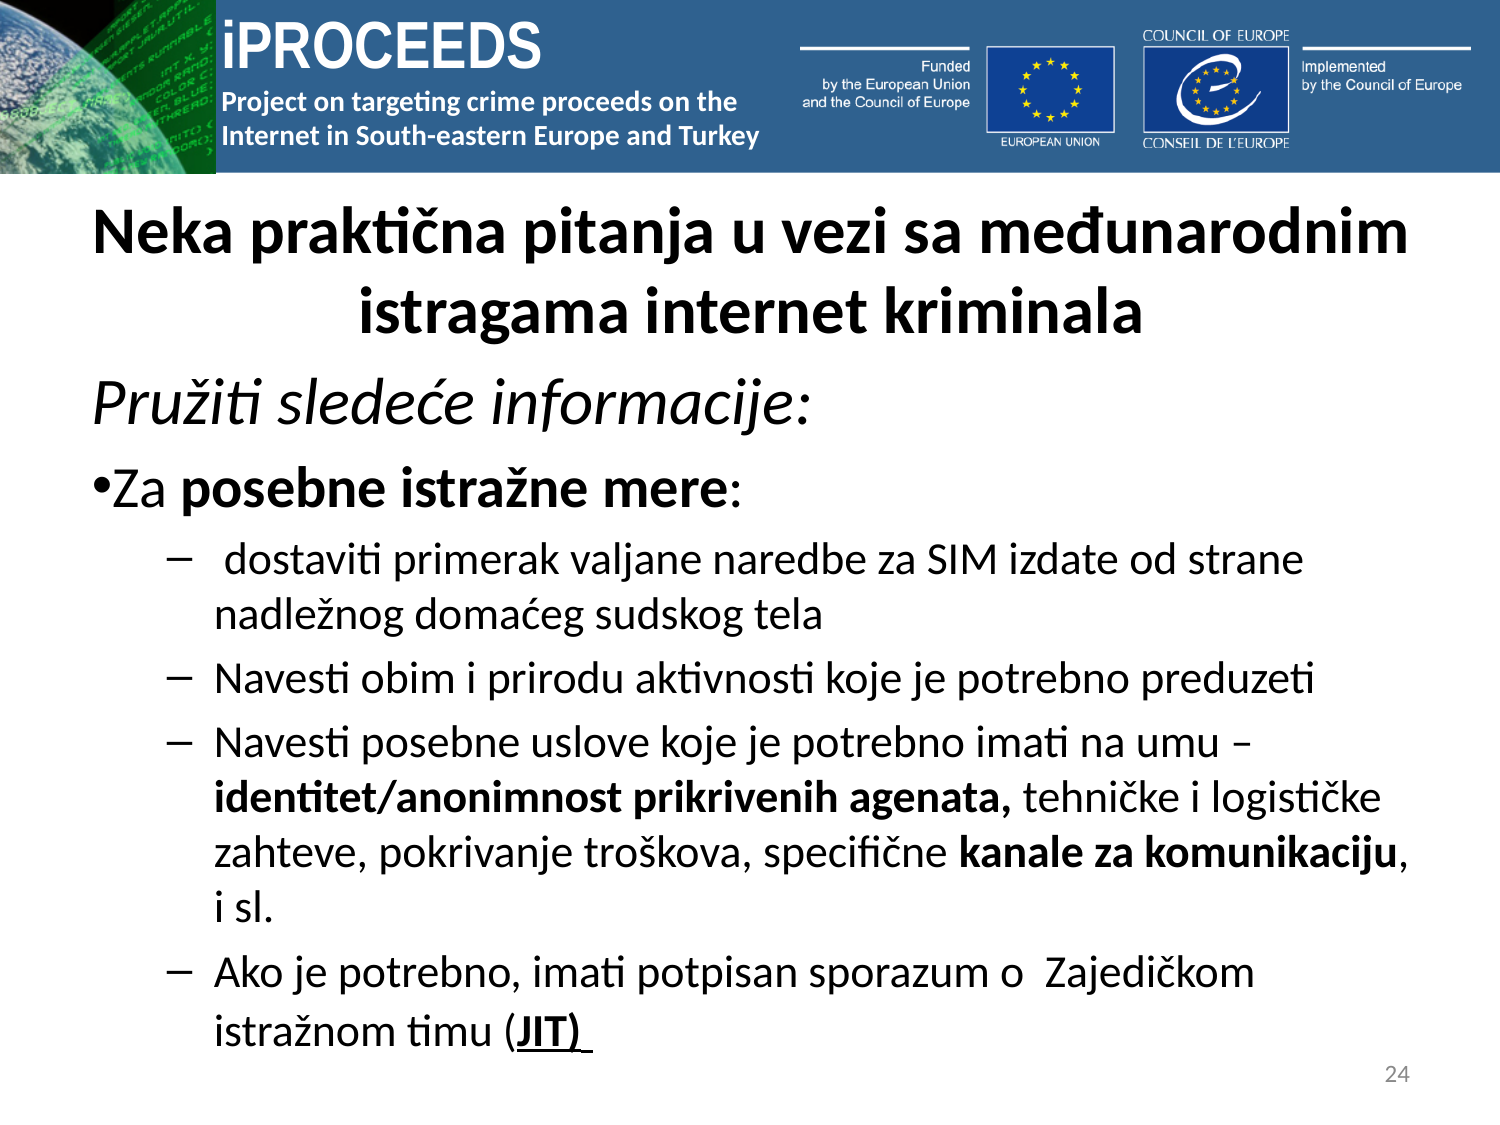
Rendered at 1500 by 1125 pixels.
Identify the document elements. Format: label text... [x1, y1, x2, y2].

slide_number 24 [1074, 1042, 1425, 1103]
picture [0, 0, 216, 174]
list Pružiti sledeće informacije: Za posebne istražne mere: dostaviti primerak valjane naredbe za SIM izdate od strane nadležnog domaćeg sudskog tela Navesti obim i prirodu aktivnosti koje je potrebno preduzeti Navesti posebne uslove koje je potrebno imati na umu – identitet/anonimnost prikrivenih agenata, tehničke i logističke zahteve, pokrivanje troškova, specifične kanale za komunikaciju, i sl. Ako je potrebno, imati potpisan sporazum o Zajedičkom istražnom timu (JIT) [76, 349, 1428, 1095]
title Neka praktična pitanja u vezi sa međunarodnim istragama internet kriminala [76, 172, 1428, 349]
picture [800, 30, 1471, 148]
